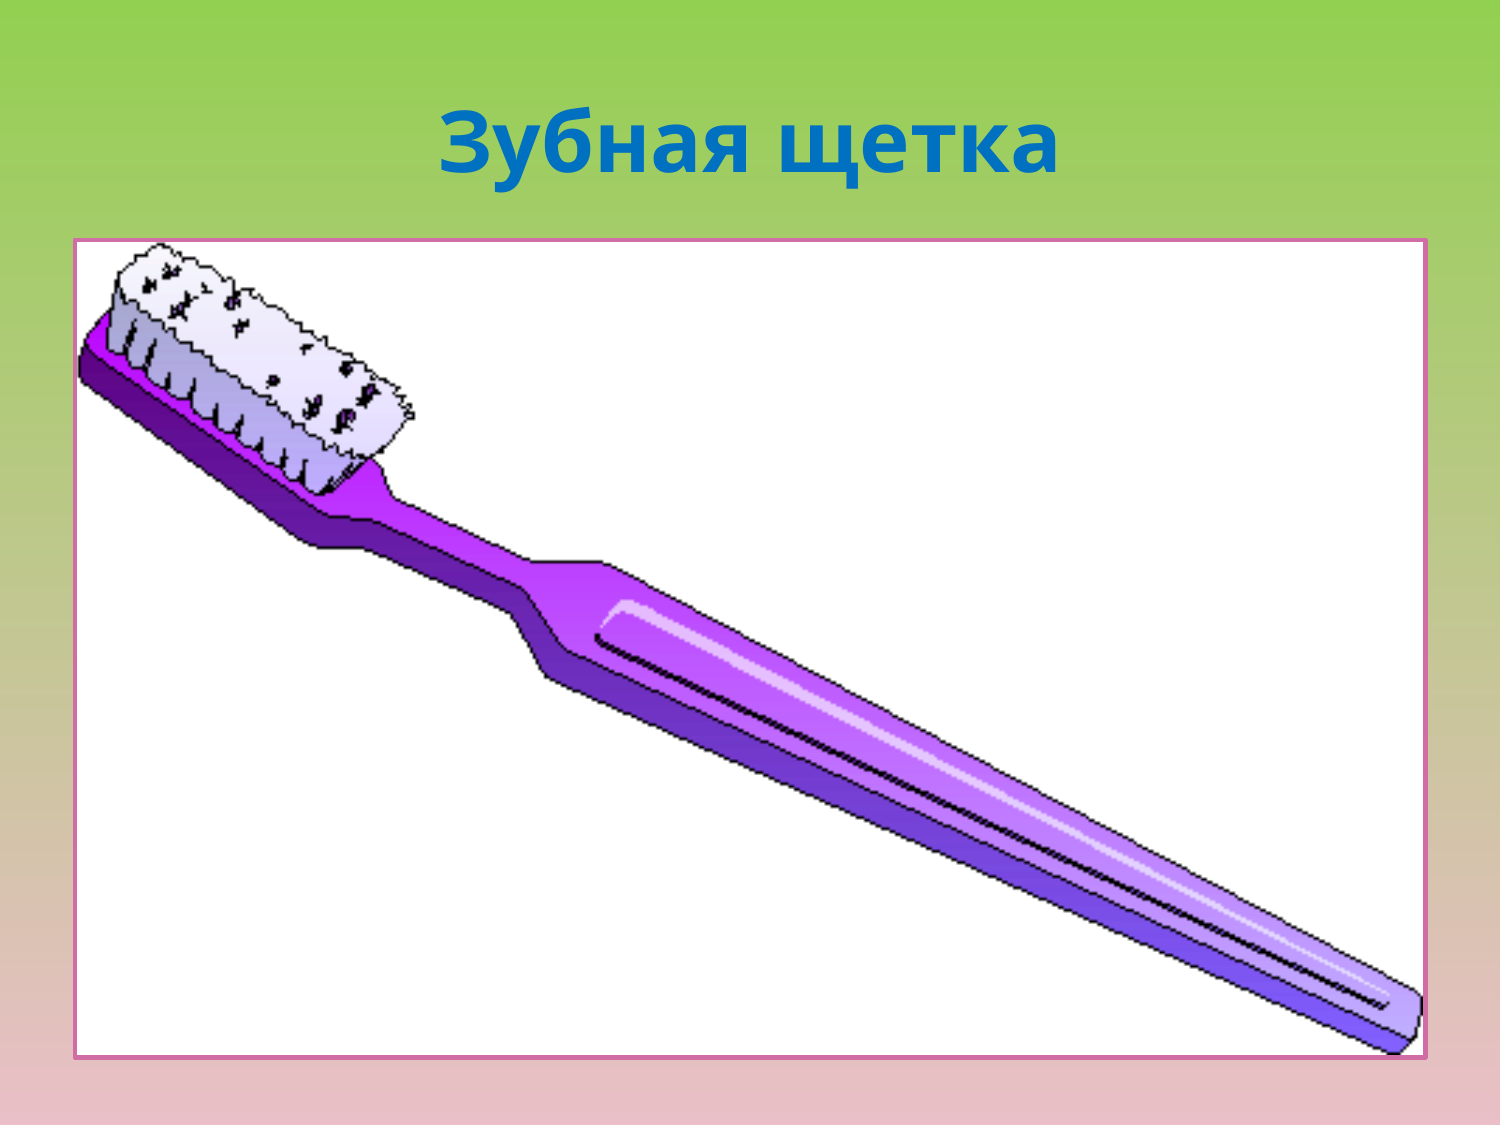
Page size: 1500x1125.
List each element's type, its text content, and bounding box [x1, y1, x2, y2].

title Зубная щетка [75, 45, 1425, 233]
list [76, 241, 1424, 1056]
